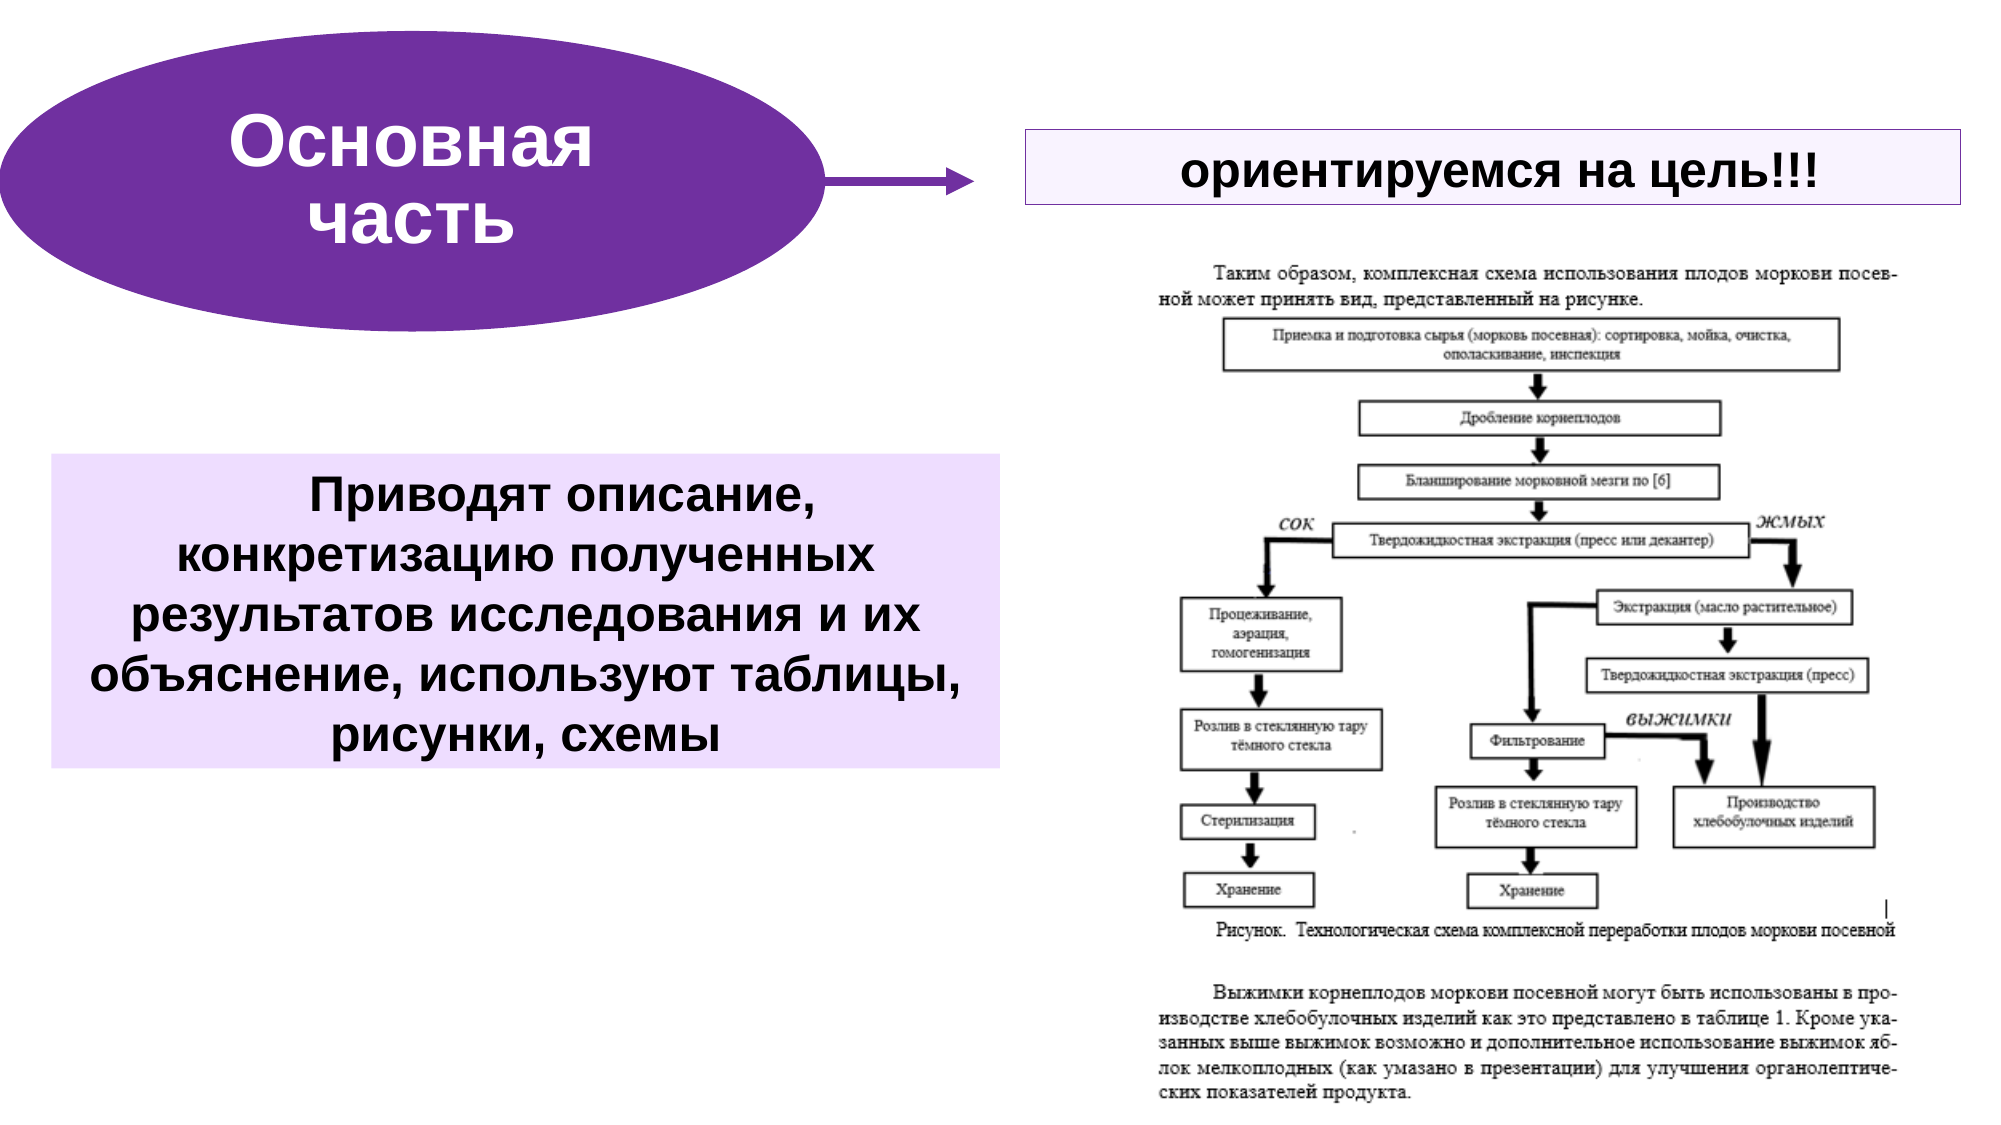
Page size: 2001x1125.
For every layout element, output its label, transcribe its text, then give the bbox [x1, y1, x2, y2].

text_box Приводят описание, конкретизацию полученных результатов исследования и их объяснение, используют таблицы, рисунки, схемы [51, 453, 1000, 769]
text_box Основная часть [0, 30, 826, 332]
text_box ориентируемся на цель!!! [1025, 129, 1961, 205]
picture [1124, 243, 1921, 1108]
